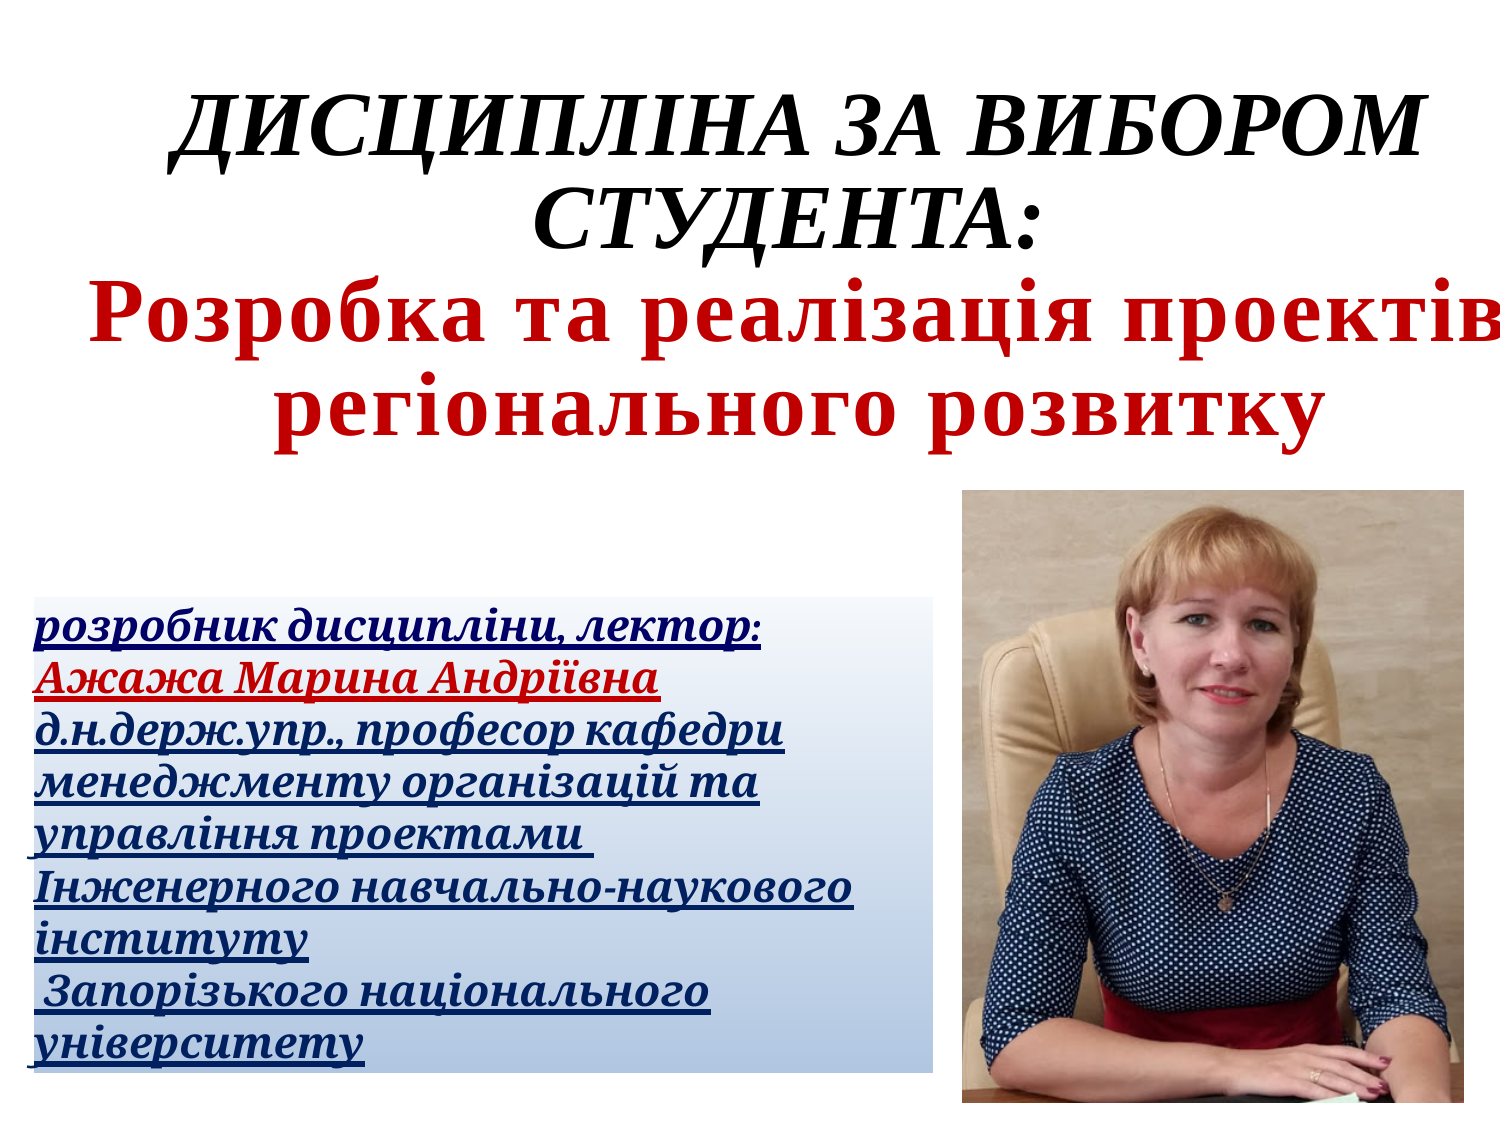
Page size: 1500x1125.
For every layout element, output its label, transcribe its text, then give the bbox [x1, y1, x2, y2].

text_box розробник дисципліни, лектор: Ажажа Марина Андріївна д.н.держ.упр., професор кафедри менеджменту організацій та управління проектами Інженерного навчально-наукового інституту Запорізького національного університету [34, 597, 933, 1073]
text_box ДИСЦИПЛІНА ЗА ВИБОРОМ СТУДЕНТА: Розробка та реалізація проектів регіонального розвитку [68, 12, 1500, 462]
picture [962, 490, 1465, 1103]
